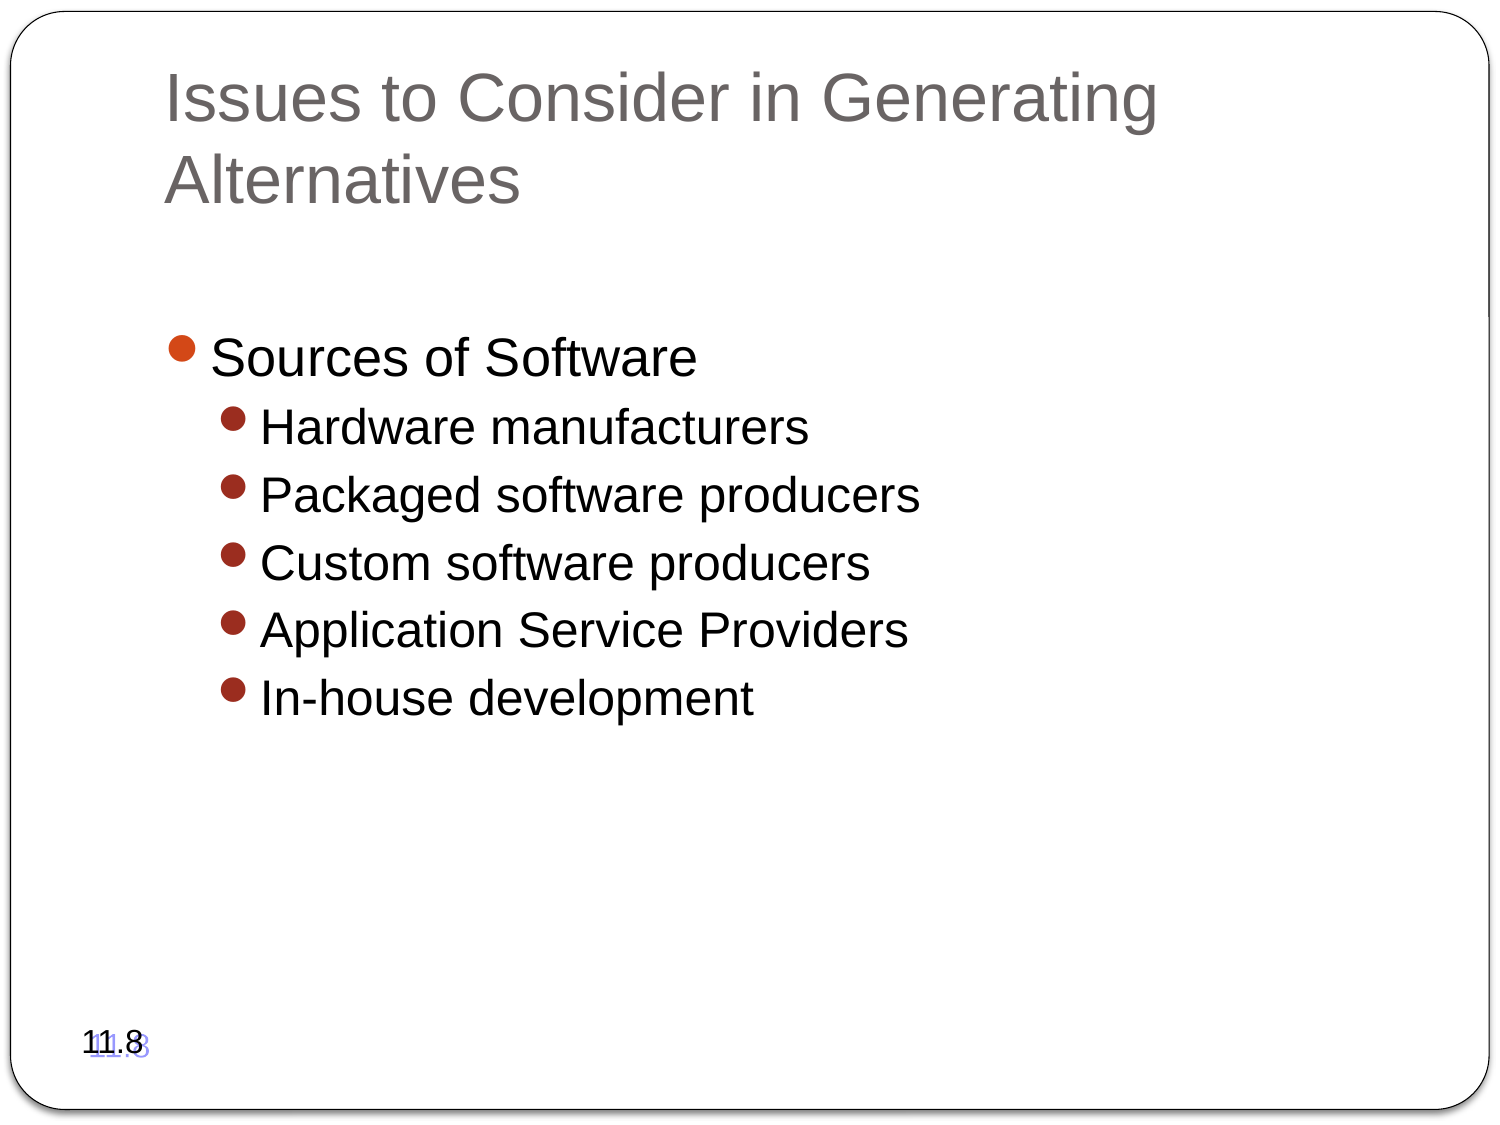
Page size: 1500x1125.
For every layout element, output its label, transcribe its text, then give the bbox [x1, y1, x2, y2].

title Issues to Consider in Generating Alternatives [150, 45, 1425, 233]
text_box 11.8 [50, 1012, 175, 1107]
list Sources of Software Hardware manufacturers Packaged software producers Custom software producers Application Service Providers In-house development [150, 237, 1425, 988]
